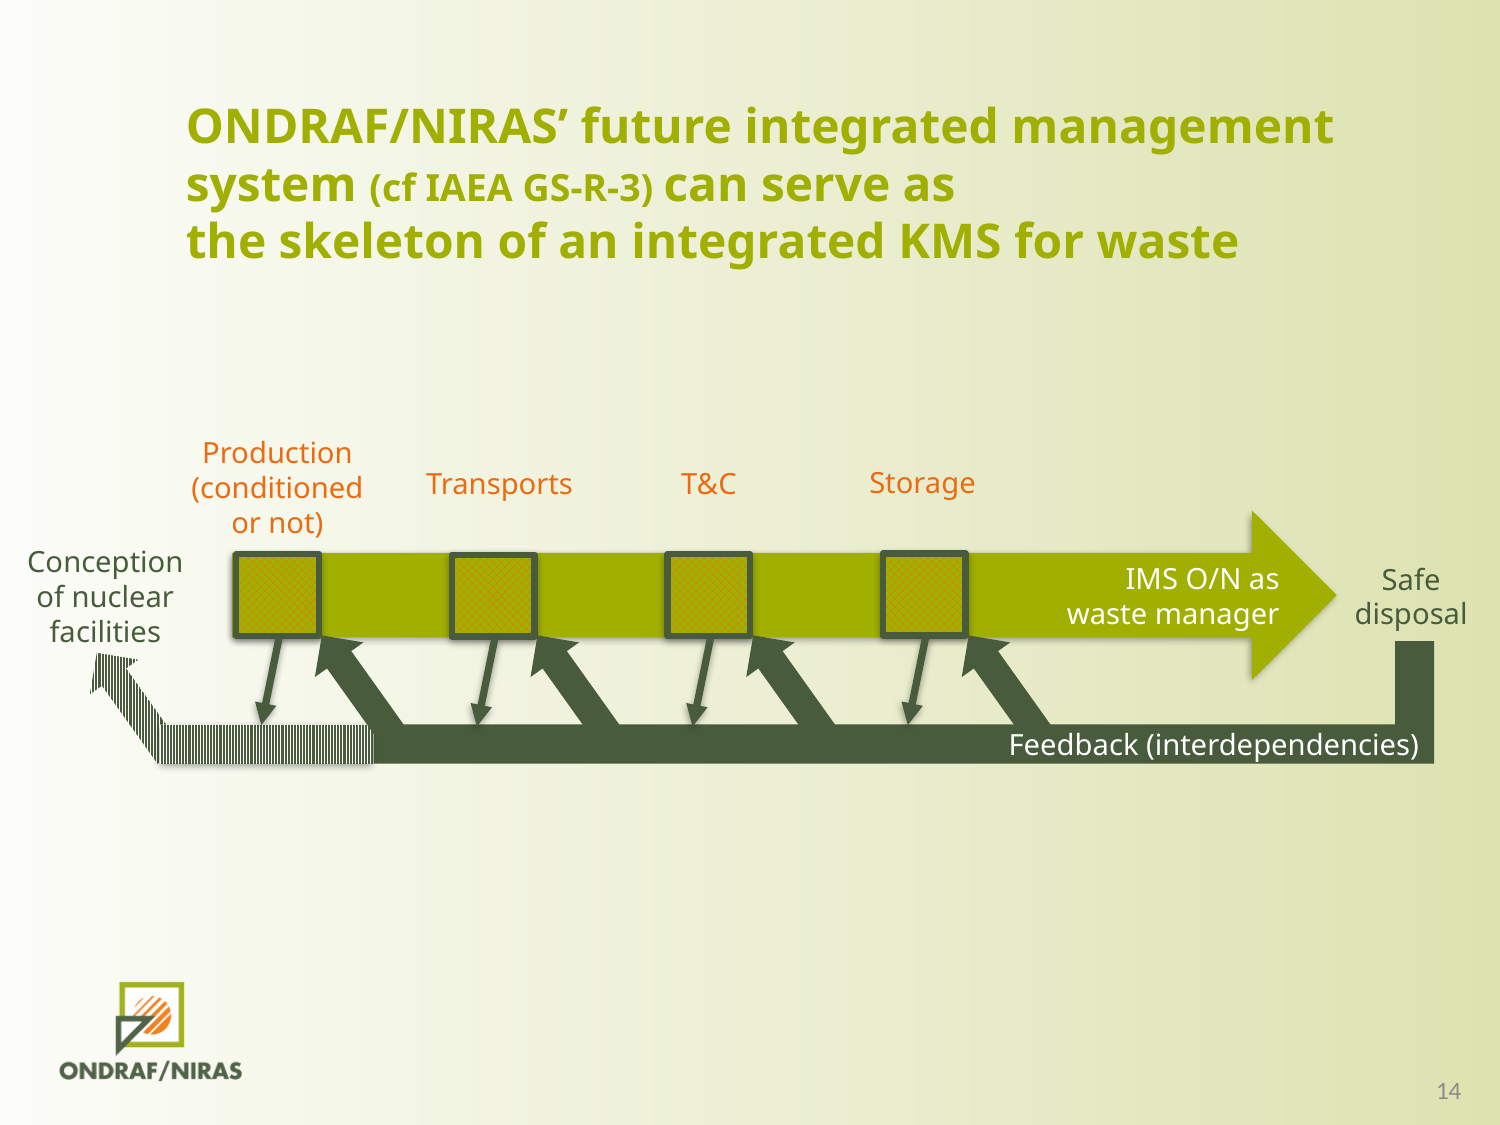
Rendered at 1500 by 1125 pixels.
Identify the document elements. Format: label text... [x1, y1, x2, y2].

list [171, 266, 1500, 998]
text_box [159, 724, 374, 764]
text_box Conception of nuclear facilities [5, 547, 206, 645]
text_box [87, 650, 167, 763]
text_box [667, 553, 751, 637]
text_box IMS O/N as waste manager [231, 551, 883, 639]
text_box [236, 553, 320, 637]
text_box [476, 637, 496, 727]
text_box T&C [592, 434, 826, 532]
text_box IMS O/N as waste manager [963, 509, 1329, 681]
list ONDRAF/NIRAS’ future integrated management system (cf IAEA GS-R-3) can serve as the skeleton of an integrated KMS for waste [171, 88, 1500, 266]
text_box [451, 554, 535, 637]
text_box Production (conditioned or not) [160, 438, 395, 536]
text_box [959, 633, 1052, 722]
text_box Safe disposal [1329, 547, 1493, 645]
text_box [744, 633, 836, 722]
text_box Transports [382, 434, 592, 532]
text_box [907, 636, 927, 726]
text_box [261, 636, 280, 726]
text_box [528, 633, 621, 722]
text_box Storage [805, 432, 1040, 530]
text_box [692, 637, 711, 727]
text_box [312, 633, 407, 746]
picture [53, 975, 246, 1085]
text_box Feedback (interdependencies) [377, 645, 1436, 766]
text_box [882, 553, 966, 636]
